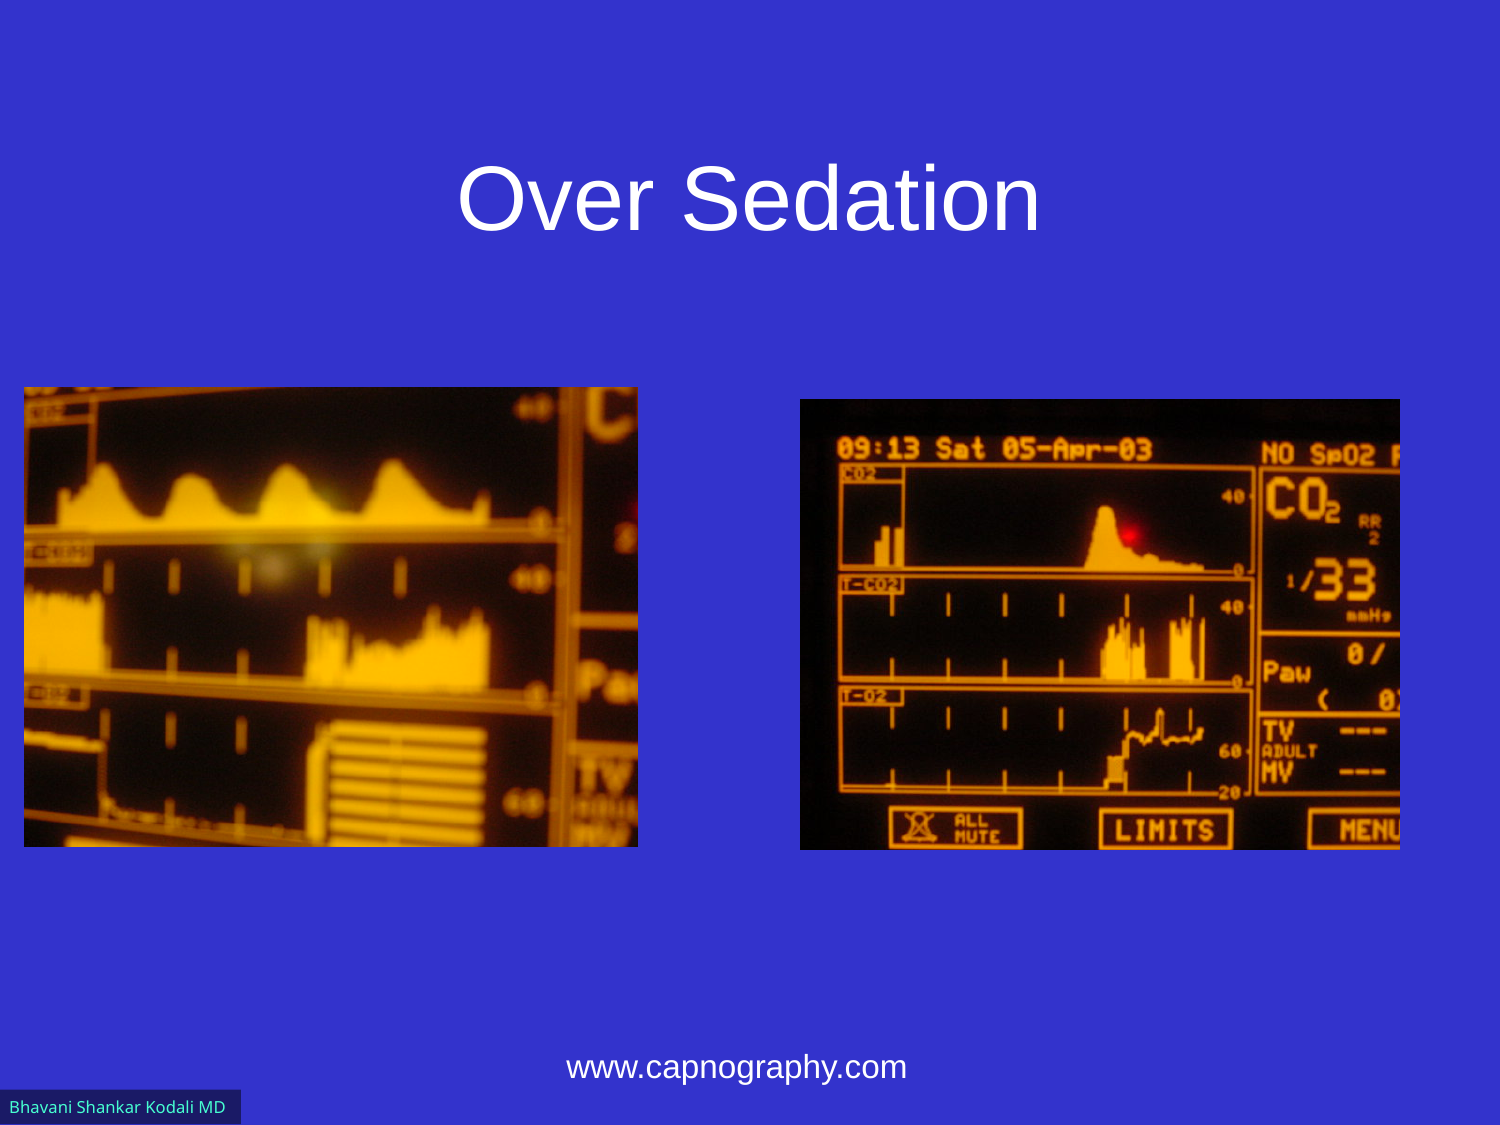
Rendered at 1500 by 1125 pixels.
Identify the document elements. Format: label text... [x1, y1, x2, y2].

picture [799, 399, 1401, 851]
text_box Bhavani Shankar Kodali MD [0, 1089, 241, 1125]
text_box www.capnography.com [551, 1037, 923, 1093]
picture [24, 387, 638, 848]
text_box Over Sedation [112, 99, 1388, 288]
